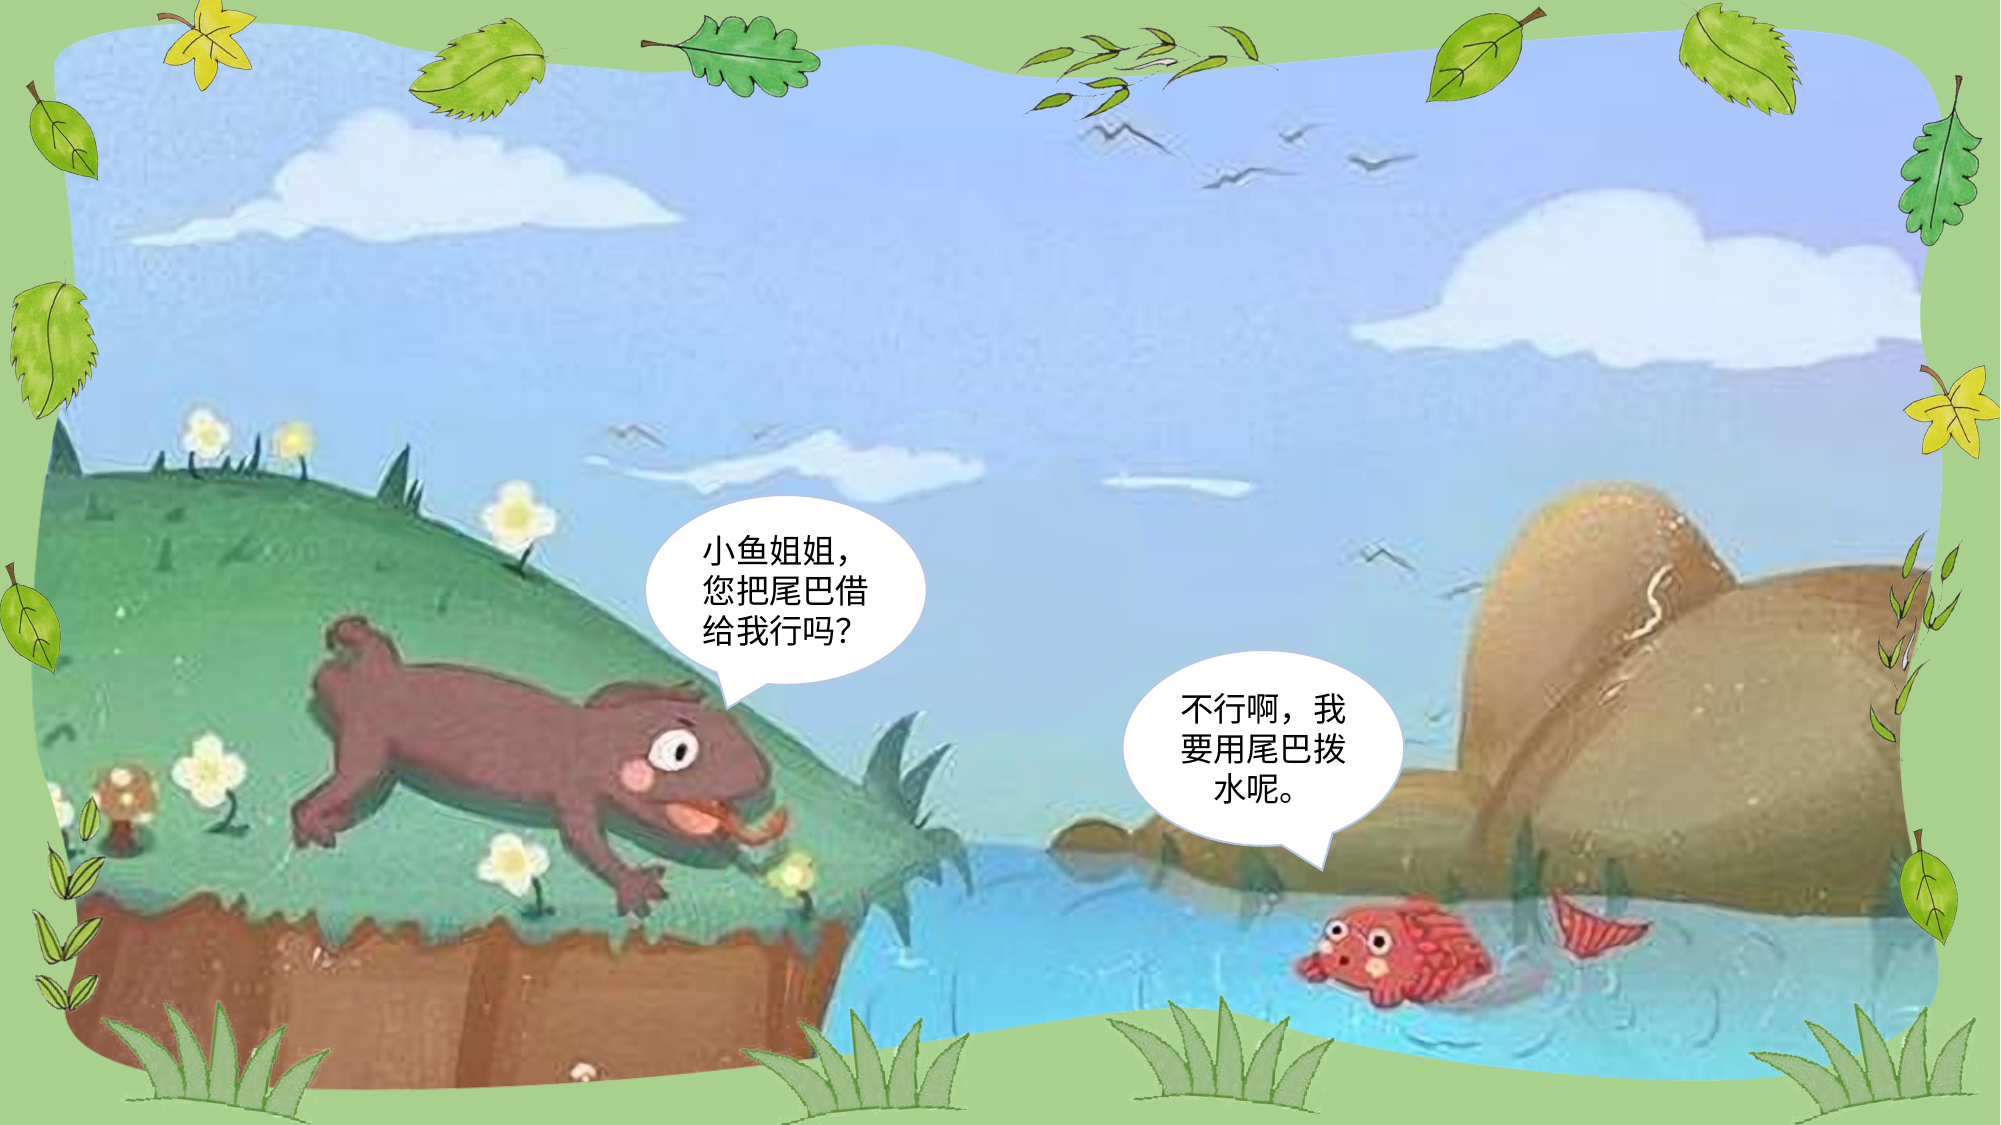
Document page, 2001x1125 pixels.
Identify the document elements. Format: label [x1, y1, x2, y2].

text_box [0, 0, 2000, 1125]
